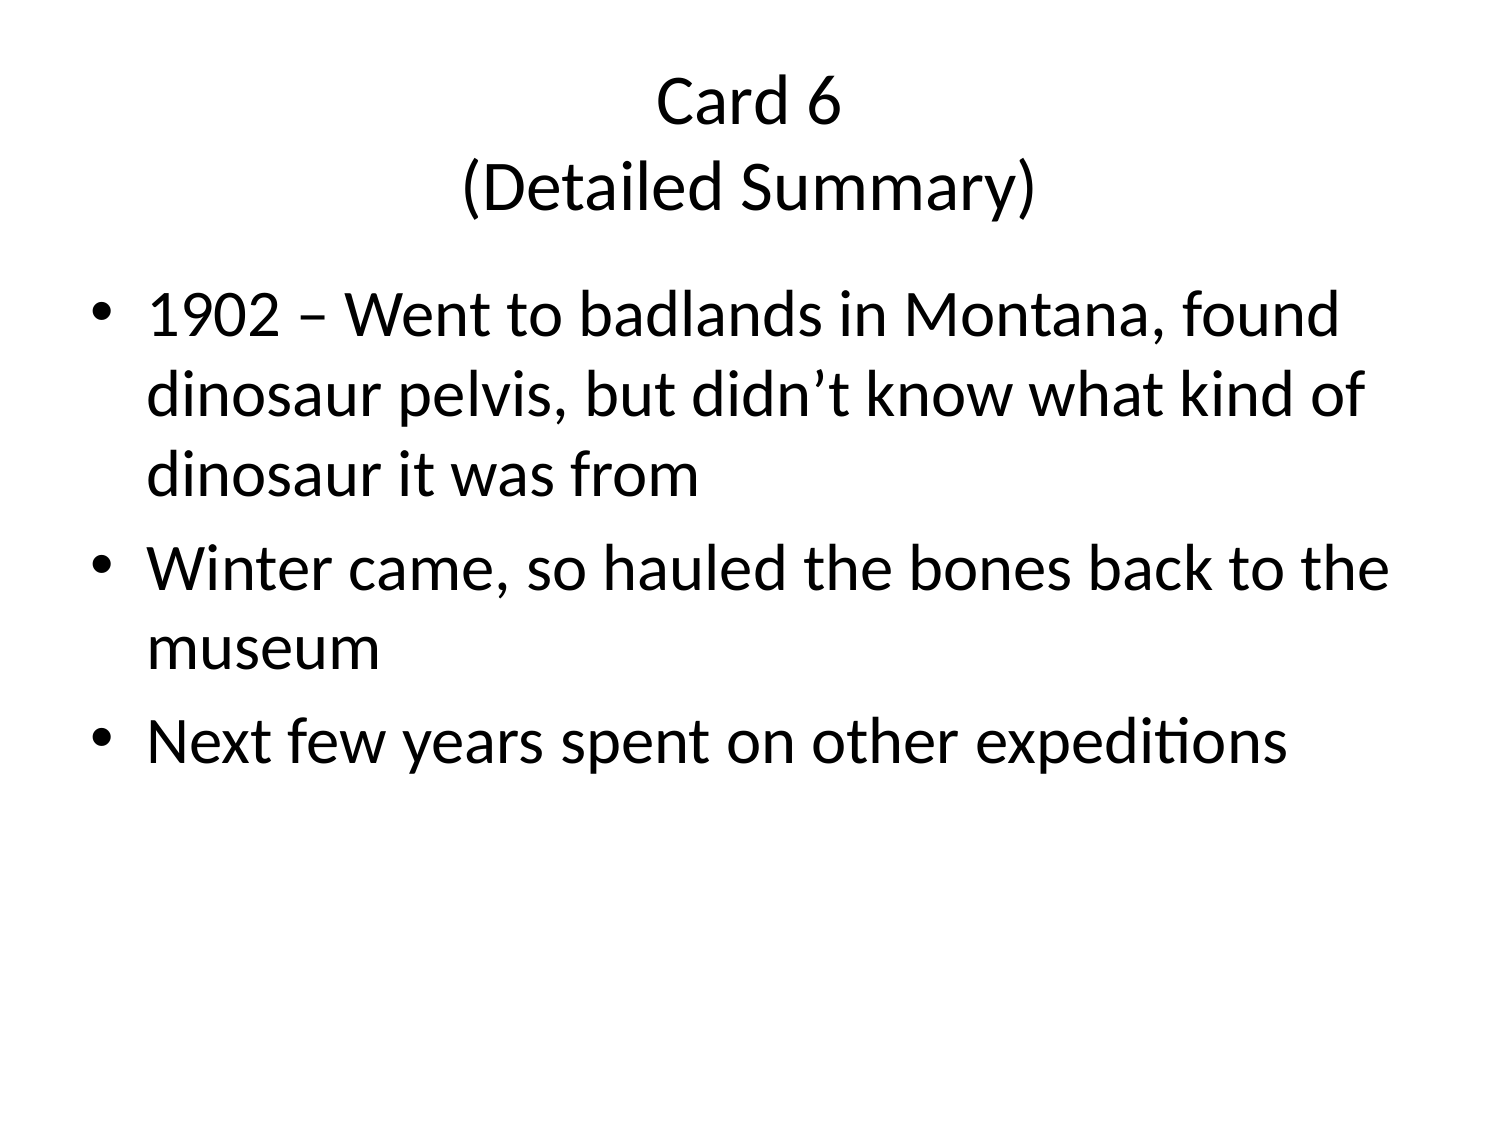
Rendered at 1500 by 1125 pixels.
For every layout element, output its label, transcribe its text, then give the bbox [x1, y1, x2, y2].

title Card 6 (Detailed Summary) [75, 45, 1425, 233]
list 1902 – Went to badlands in Montana, found dinosaur pelvis, but didn’t know what kind of dinosaur it was from Winter came, so hauled the bones back to the museum Next few years spent on other expeditions [75, 262, 1425, 1005]
